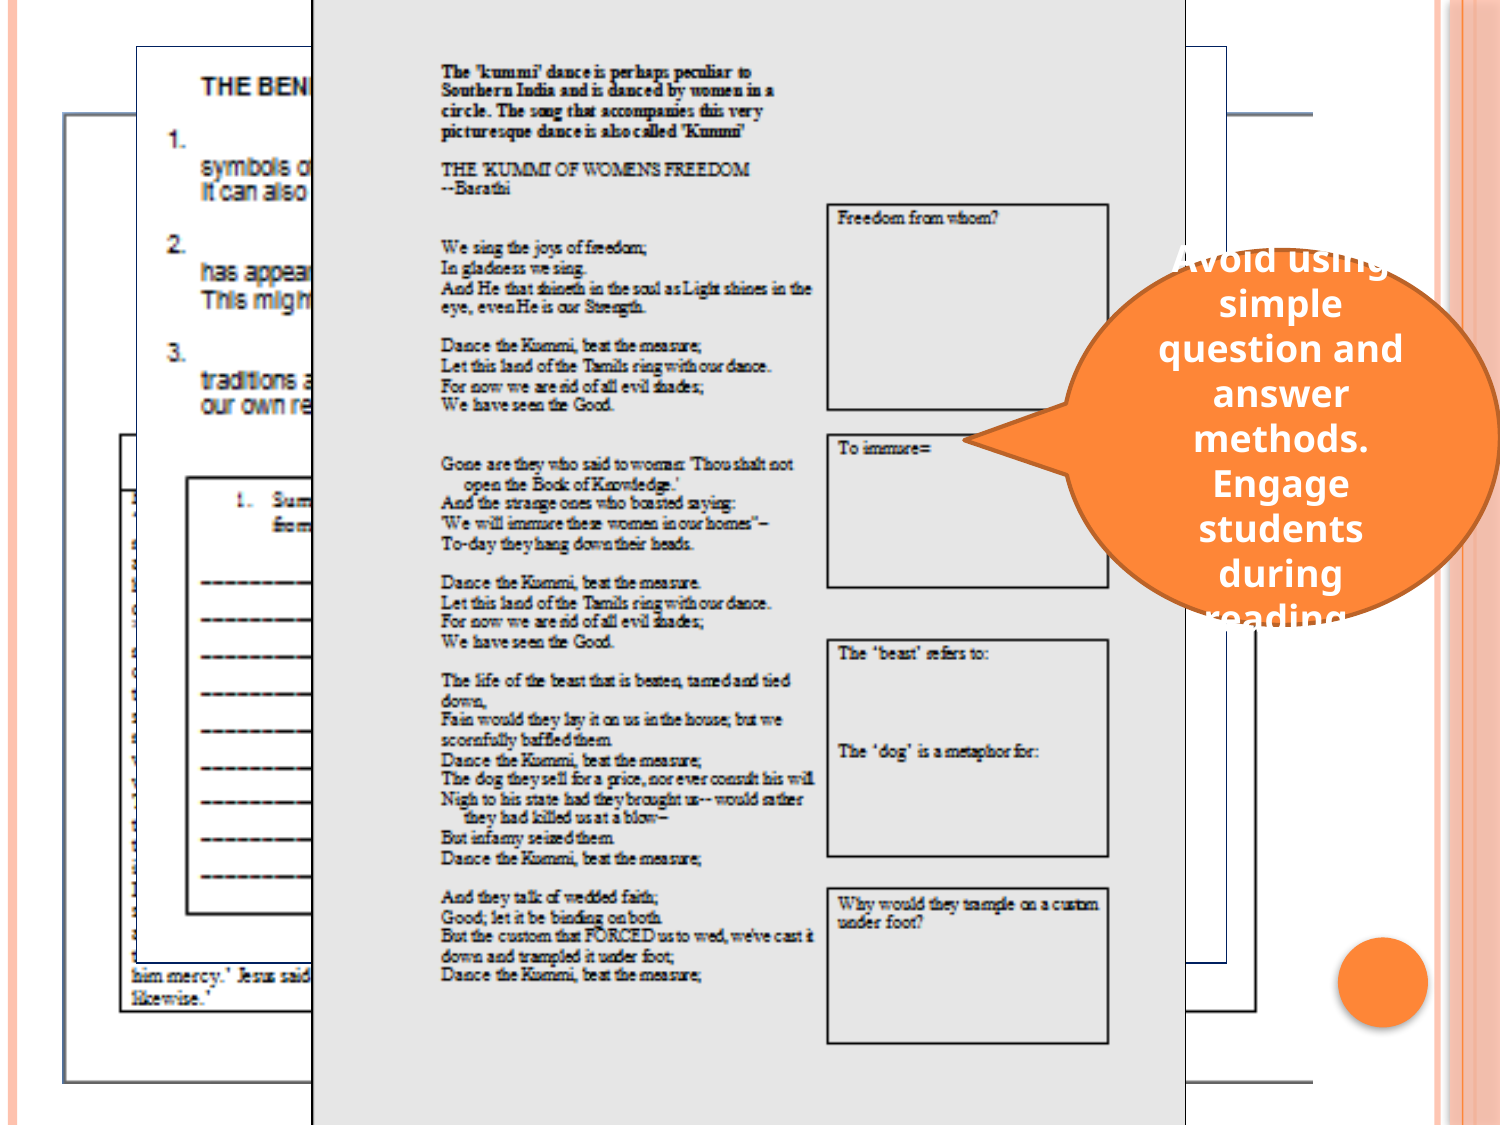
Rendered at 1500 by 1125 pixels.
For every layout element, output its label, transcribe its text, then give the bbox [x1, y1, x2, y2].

picture [61, 0, 1313, 1125]
text_box Avoid using simple question and answer methods. Engage students during reading. [1318, 250, 1500, 625]
